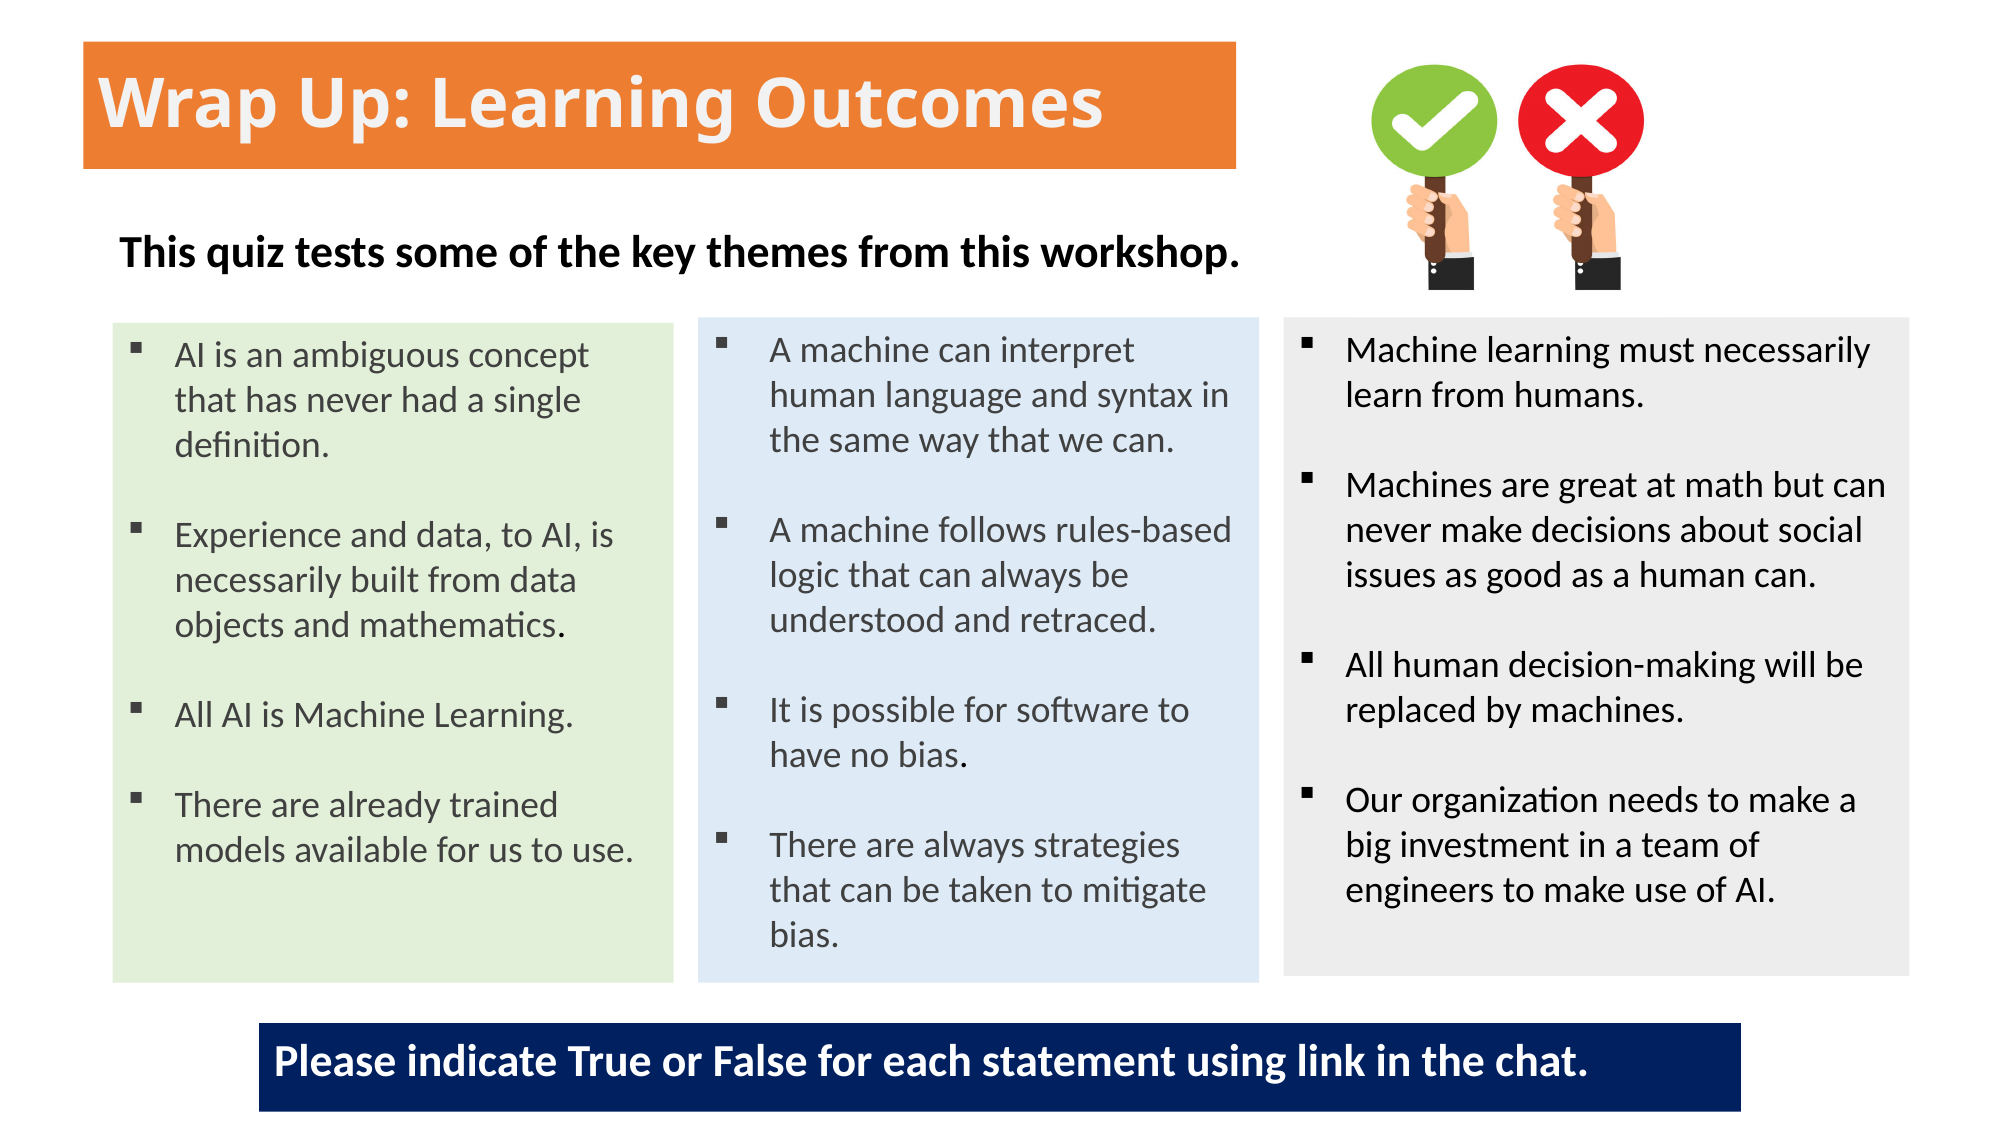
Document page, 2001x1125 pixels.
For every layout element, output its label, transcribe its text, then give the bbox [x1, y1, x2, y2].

text_box AI is an ambiguous concept that has never had a single definition. Experience and data, to AI, is necessarily built from data objects and mathematics. All AI is Machine Learning. There are already trained models available for us to use. [112, 322, 674, 983]
text_box Please indicate True or False for each statement using link in the chat. [259, 1023, 1741, 1112]
text_box A machine can interpret human language and syntax in the same way that we can. A machine follows rules-based logic that can always be understood and retraced. It is possible for software to have no bias. There are always strategies that can be taken to mitigate bias. [698, 317, 1260, 983]
text_box This quiz tests some of the key themes from this workshop. [104, 214, 1321, 303]
picture [1354, 40, 1661, 314]
text_box Wrap Up: Learning Outcomes [83, 41, 1237, 169]
text_box Machine learning must necessarily learn from humans. Machines are great at math but can never make decisions about social issues as good as a human can. All human decision-making will be replaced by machines. Our organization needs to make a big investment in a team of engineers to make use of AI. [1283, 317, 1910, 976]
